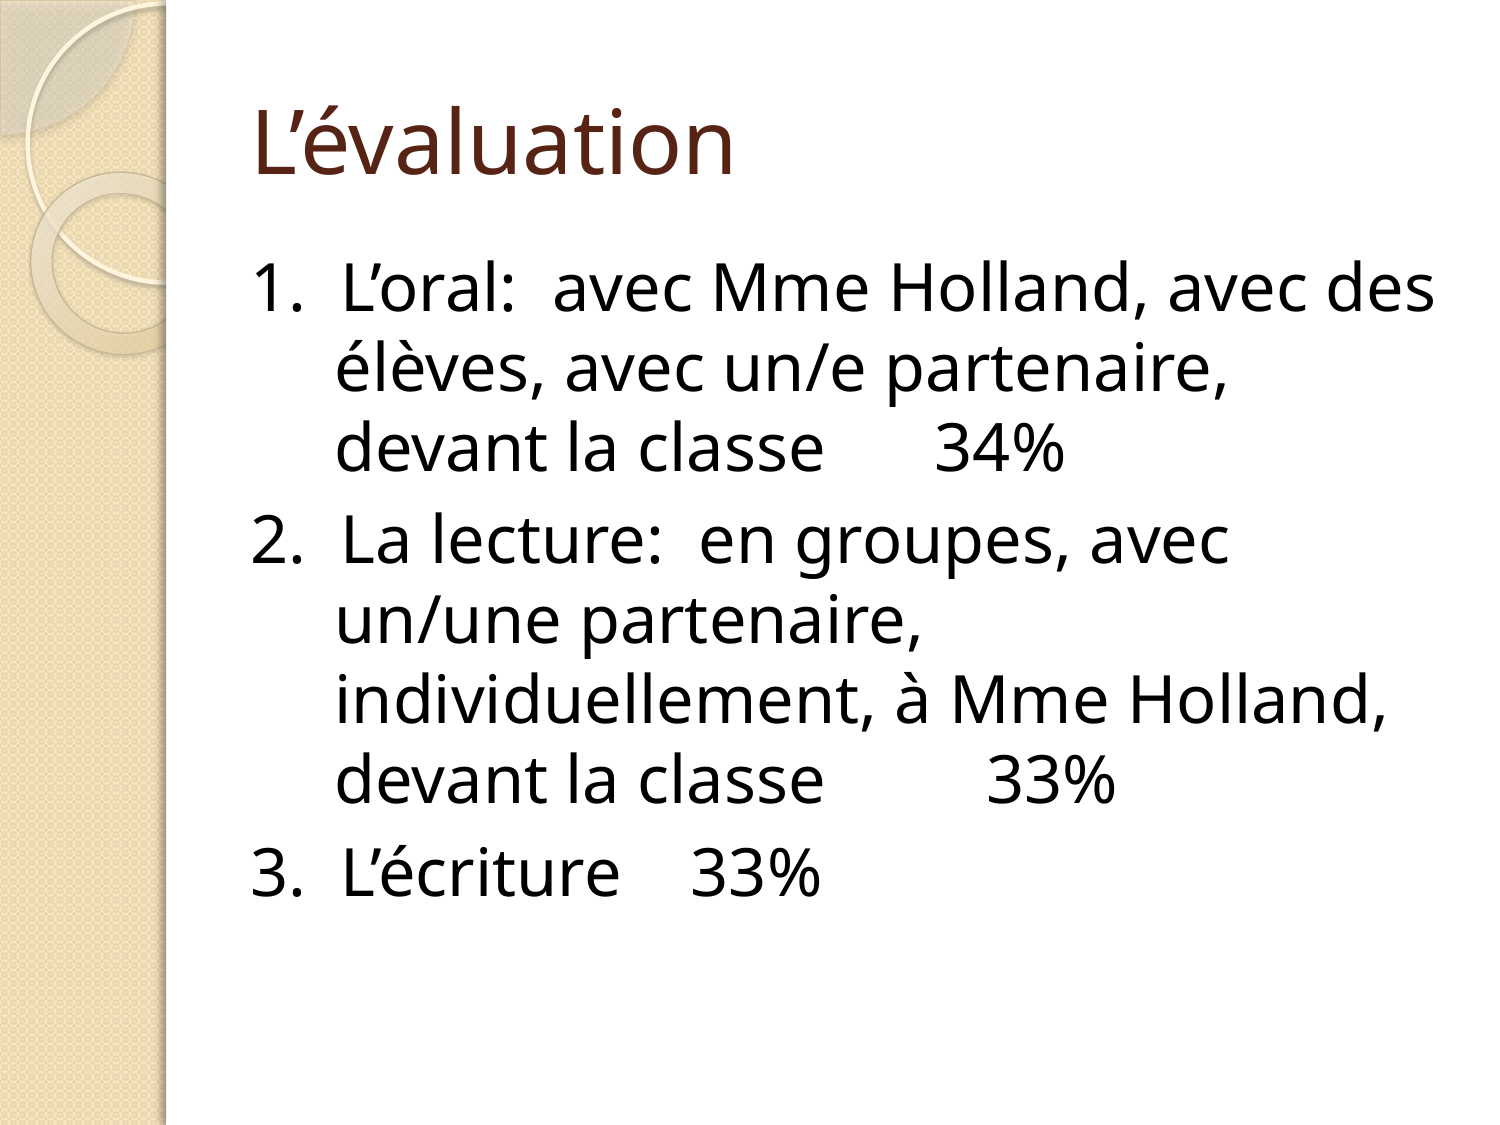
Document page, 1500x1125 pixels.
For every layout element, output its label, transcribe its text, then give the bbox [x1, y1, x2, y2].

title L’évaluation [235, 45, 1466, 233]
list 1. L’oral: avec Mme Holland, avec des élèves, avec un/e partenaire, devant la classe 34% 2. La lecture: en groupes, avec un/une partenaire, individuellement, à Mme Holland, devant la classe 33% 3. L’écriture 33% [235, 237, 1466, 1025]
